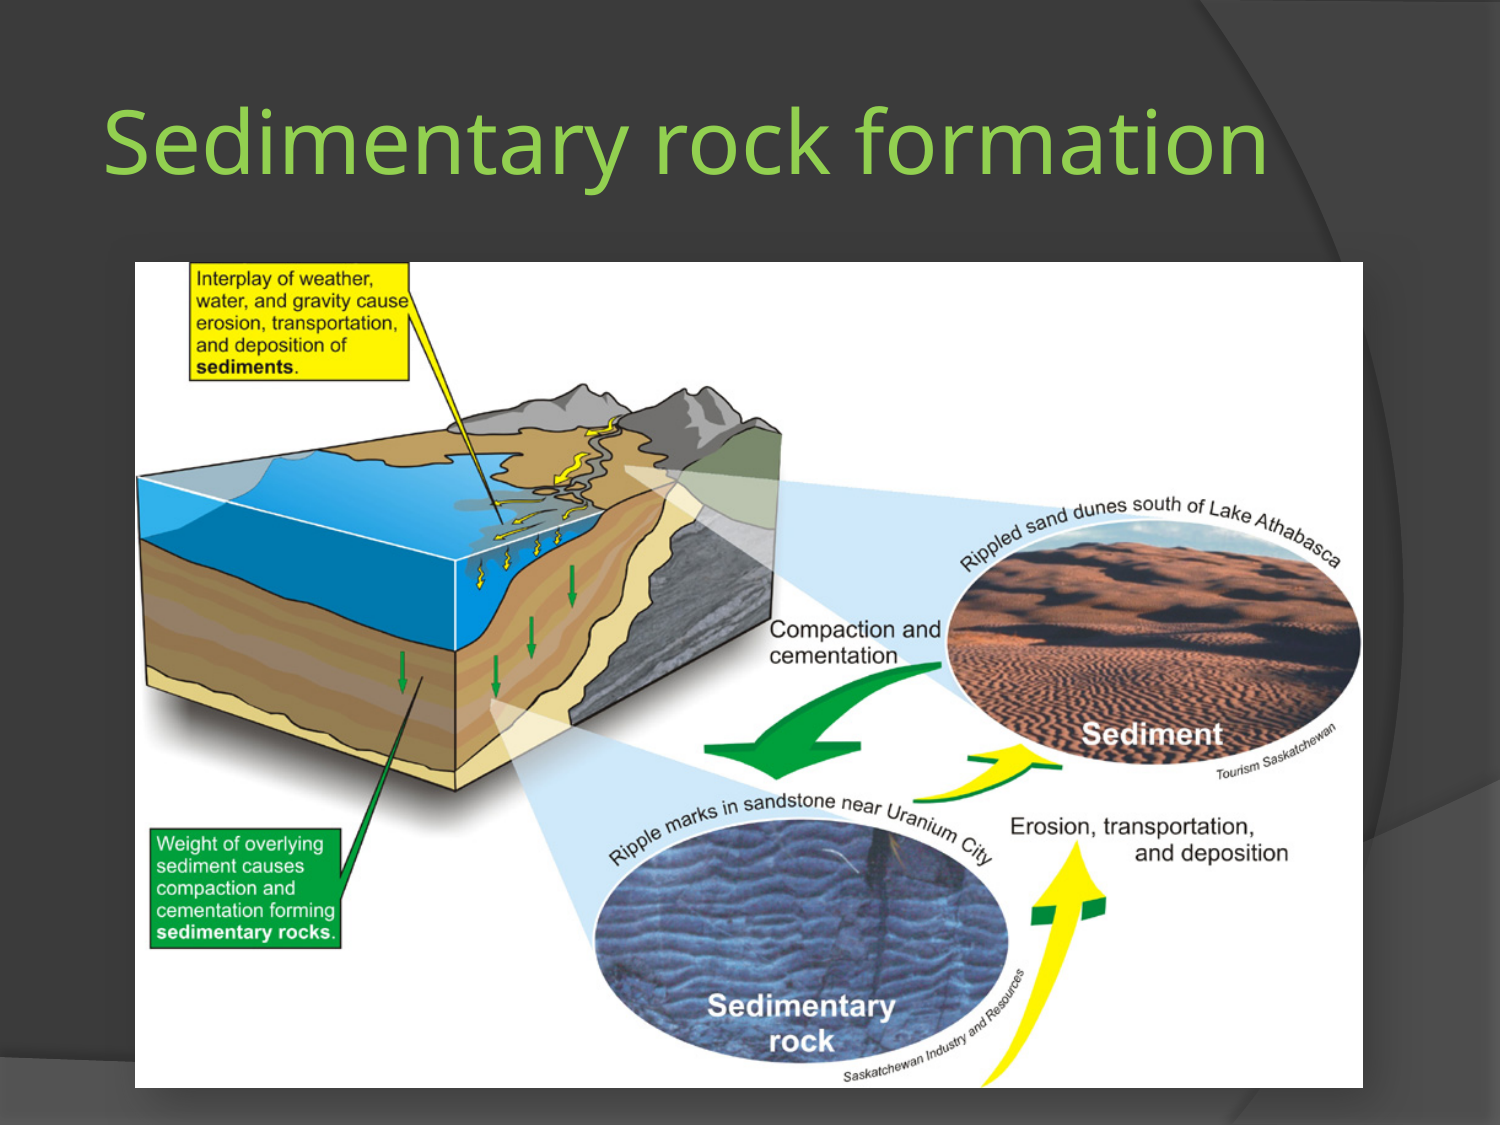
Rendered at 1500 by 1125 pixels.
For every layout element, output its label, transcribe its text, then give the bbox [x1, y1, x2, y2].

title Sedimentary rock formation [75, 45, 1300, 233]
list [134, 262, 1363, 1088]
